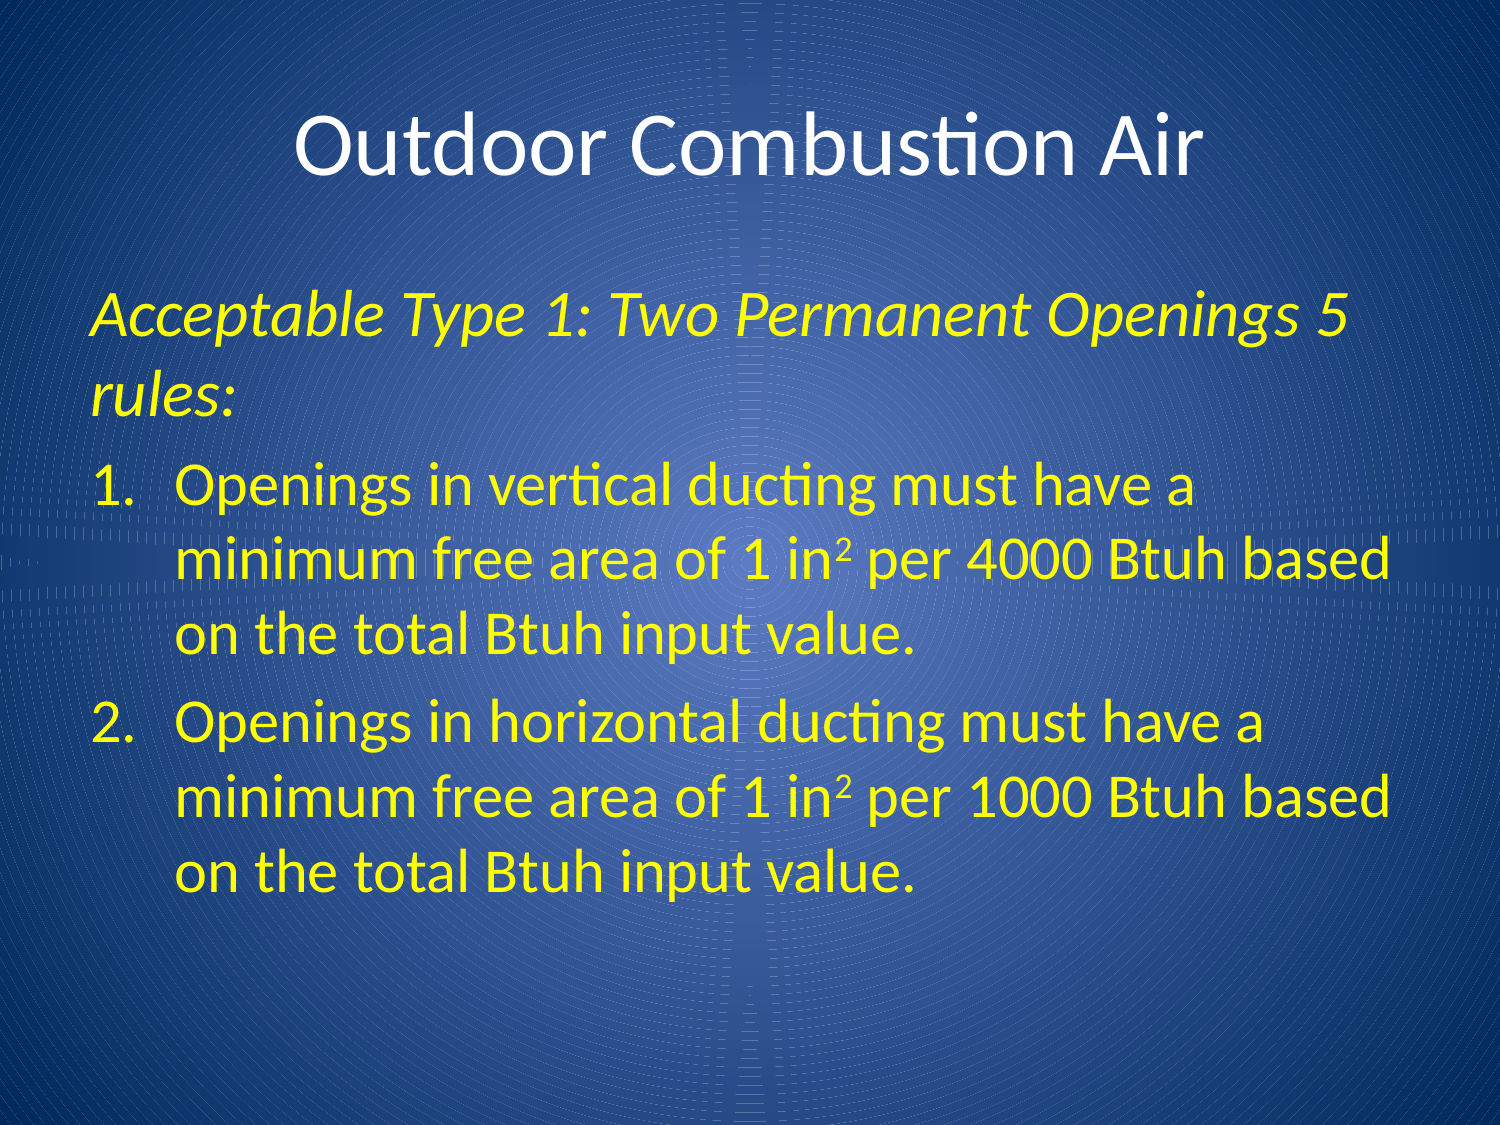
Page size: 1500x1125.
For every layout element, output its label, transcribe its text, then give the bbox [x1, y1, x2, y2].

title Outdoor Combustion Air [75, 45, 1425, 233]
list Acceptable Type 1: Two Permanent Openings 5 rules: Openings in vertical ducting must have a minimum free area of 1 in2 per 4000 Btuh based on the total Btuh input value. Openings in horizontal ducting must have a minimum free area of 1 in2 per 1000 Btuh based on the total Btuh input value. [75, 262, 1425, 1005]
